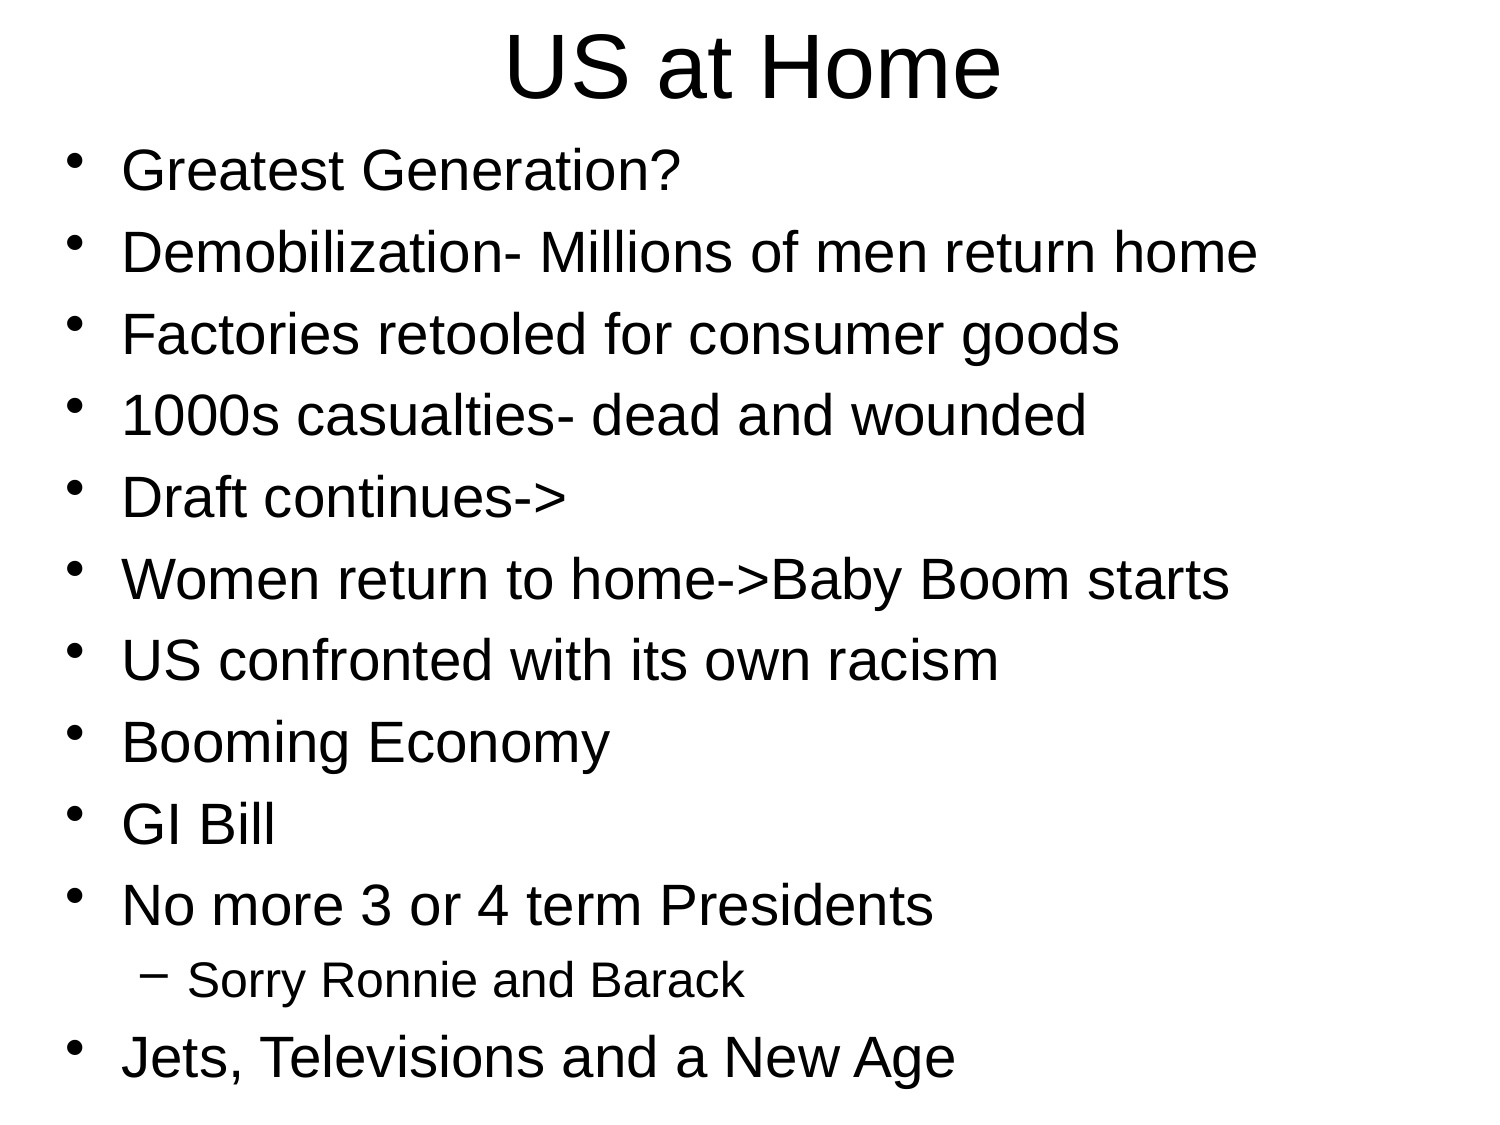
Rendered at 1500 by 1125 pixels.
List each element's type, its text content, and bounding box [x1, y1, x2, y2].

title US at Home [78, 0, 1430, 124]
list Greatest Generation? Demobilization- Millions of men return home Factories retooled for consumer goods 1000s casualties- dead and wounded Draft continues-> Women return to home->Baby Boom starts US confronted with its own racism Booming Economy GI Bill No more 3 or 4 term Presidents Sorry Ronnie and Barack Jets, Televisions and a New Age [49, 124, 1430, 868]
